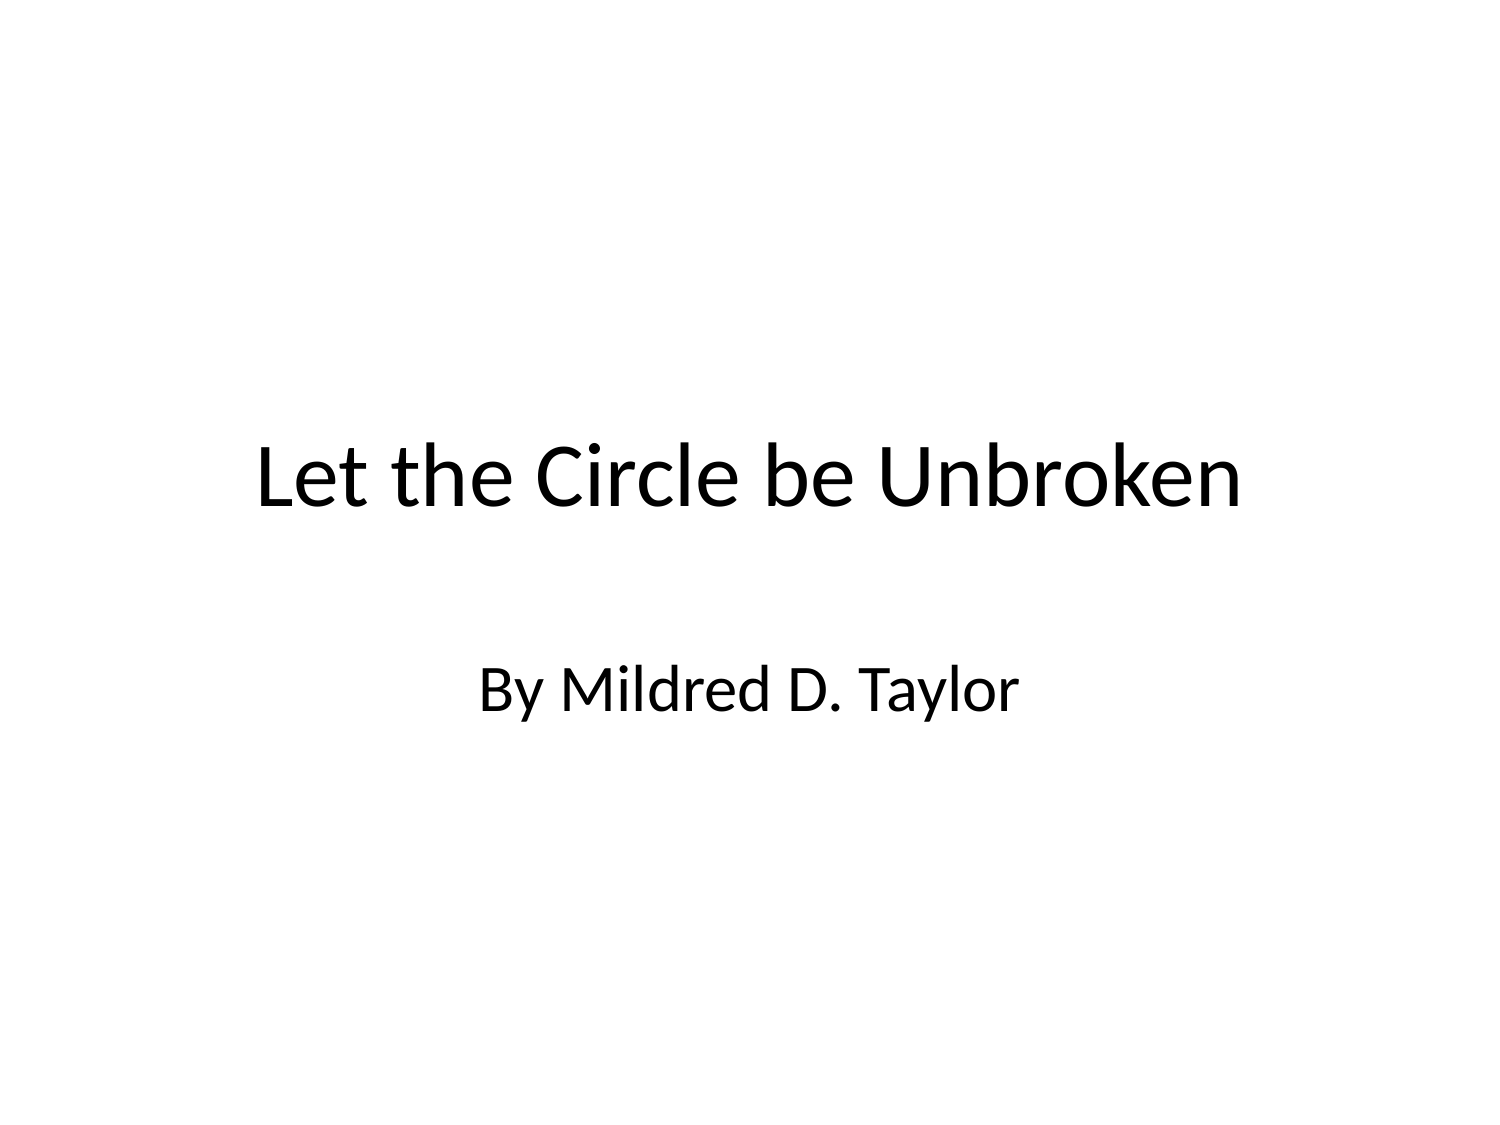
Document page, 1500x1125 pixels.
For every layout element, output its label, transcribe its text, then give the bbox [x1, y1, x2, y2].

title Let the Circle be Unbroken [112, 349, 1388, 591]
subtitle By Mildred D. Taylor [225, 637, 1275, 925]
